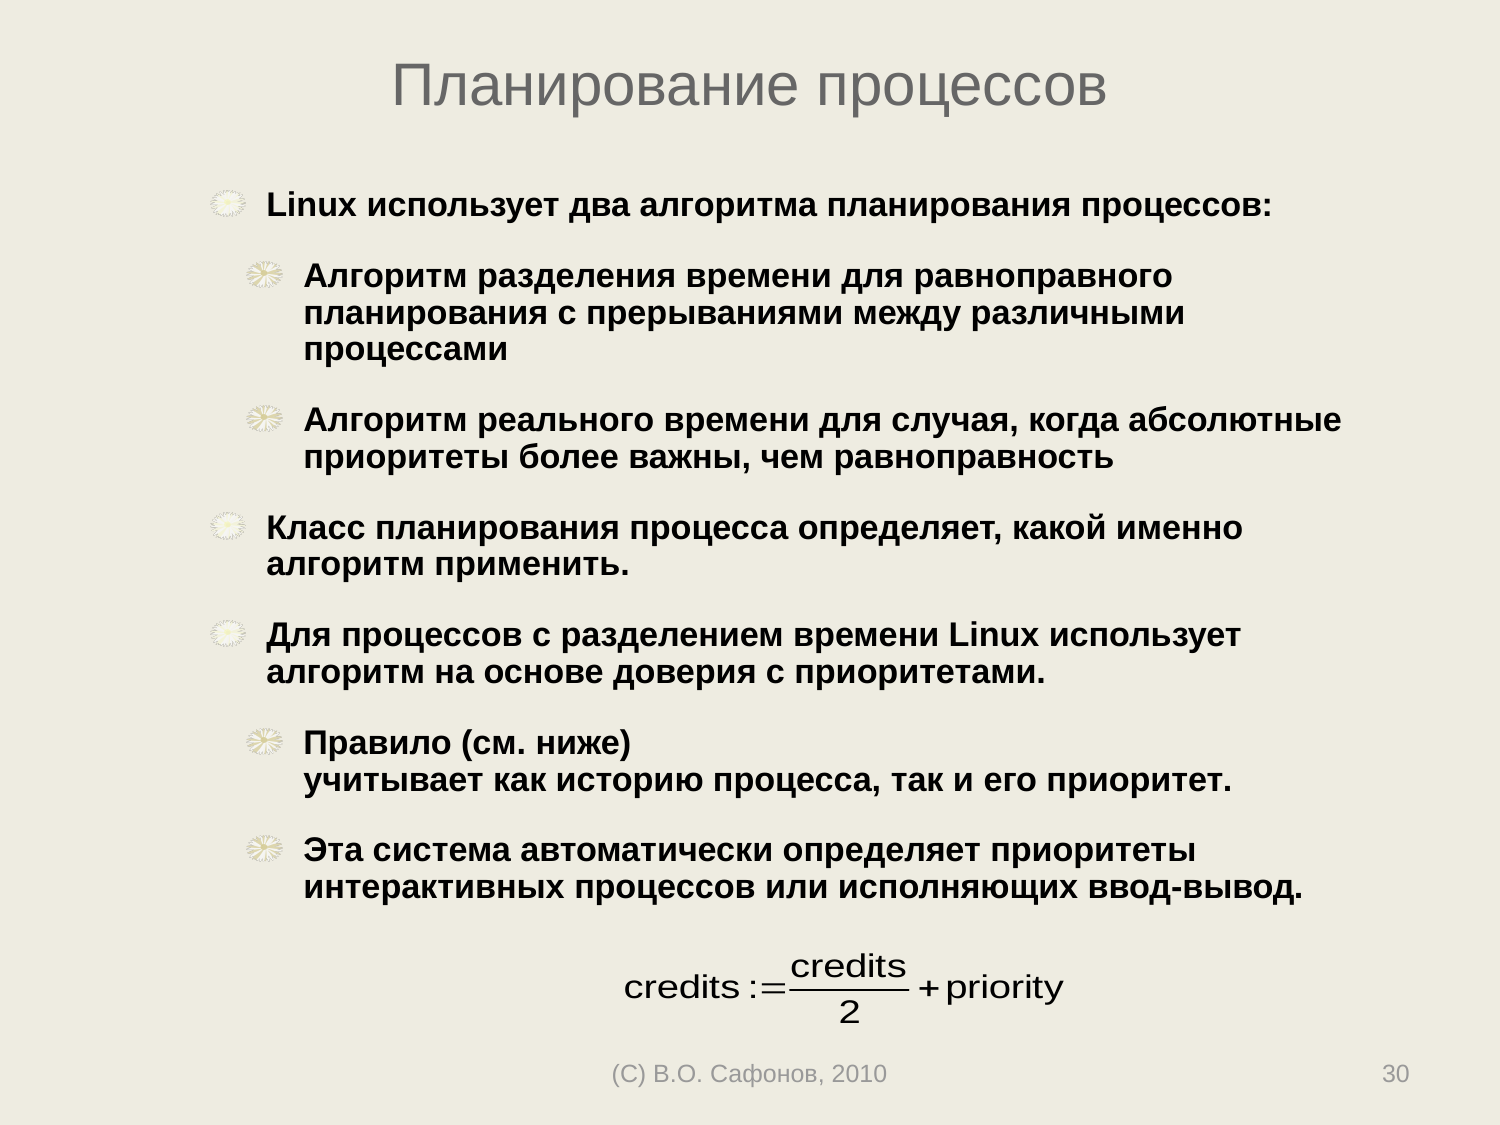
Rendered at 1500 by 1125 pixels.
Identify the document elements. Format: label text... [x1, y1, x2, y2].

picture [246, 405, 283, 432]
picture [210, 512, 246, 540]
picture [210, 190, 246, 217]
list Linux использует два алгоритма планирования процессов: Алгоритм разделения времени для равноправного планирования с прерываниями между различными процессами Алгоритм реального времени для случая, когда абсолютные приоритеты более важны, чем равноправность Класс планирования процесса определяет, какой именно алгоритм применить. Для процессов с разделением времени Linux использует алгоритм на основе доверия с приоритетами. Правило (см. ниже) учитывает как историю процесса, так и его приоритет. Эта система автоматически определяет приоритеты интерактивных процессов или исполняющих ввод-вывод. [195, 179, 1383, 914]
footer (C) В.О. Сафонов, 2010 [512, 1042, 988, 1103]
picture [246, 261, 283, 288]
picture [210, 620, 246, 647]
picture [246, 835, 283, 862]
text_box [620, 948, 1072, 1028]
picture [246, 728, 283, 755]
slide_number 30 [1074, 1042, 1425, 1103]
title Планирование процессов [112, 37, 1388, 126]
